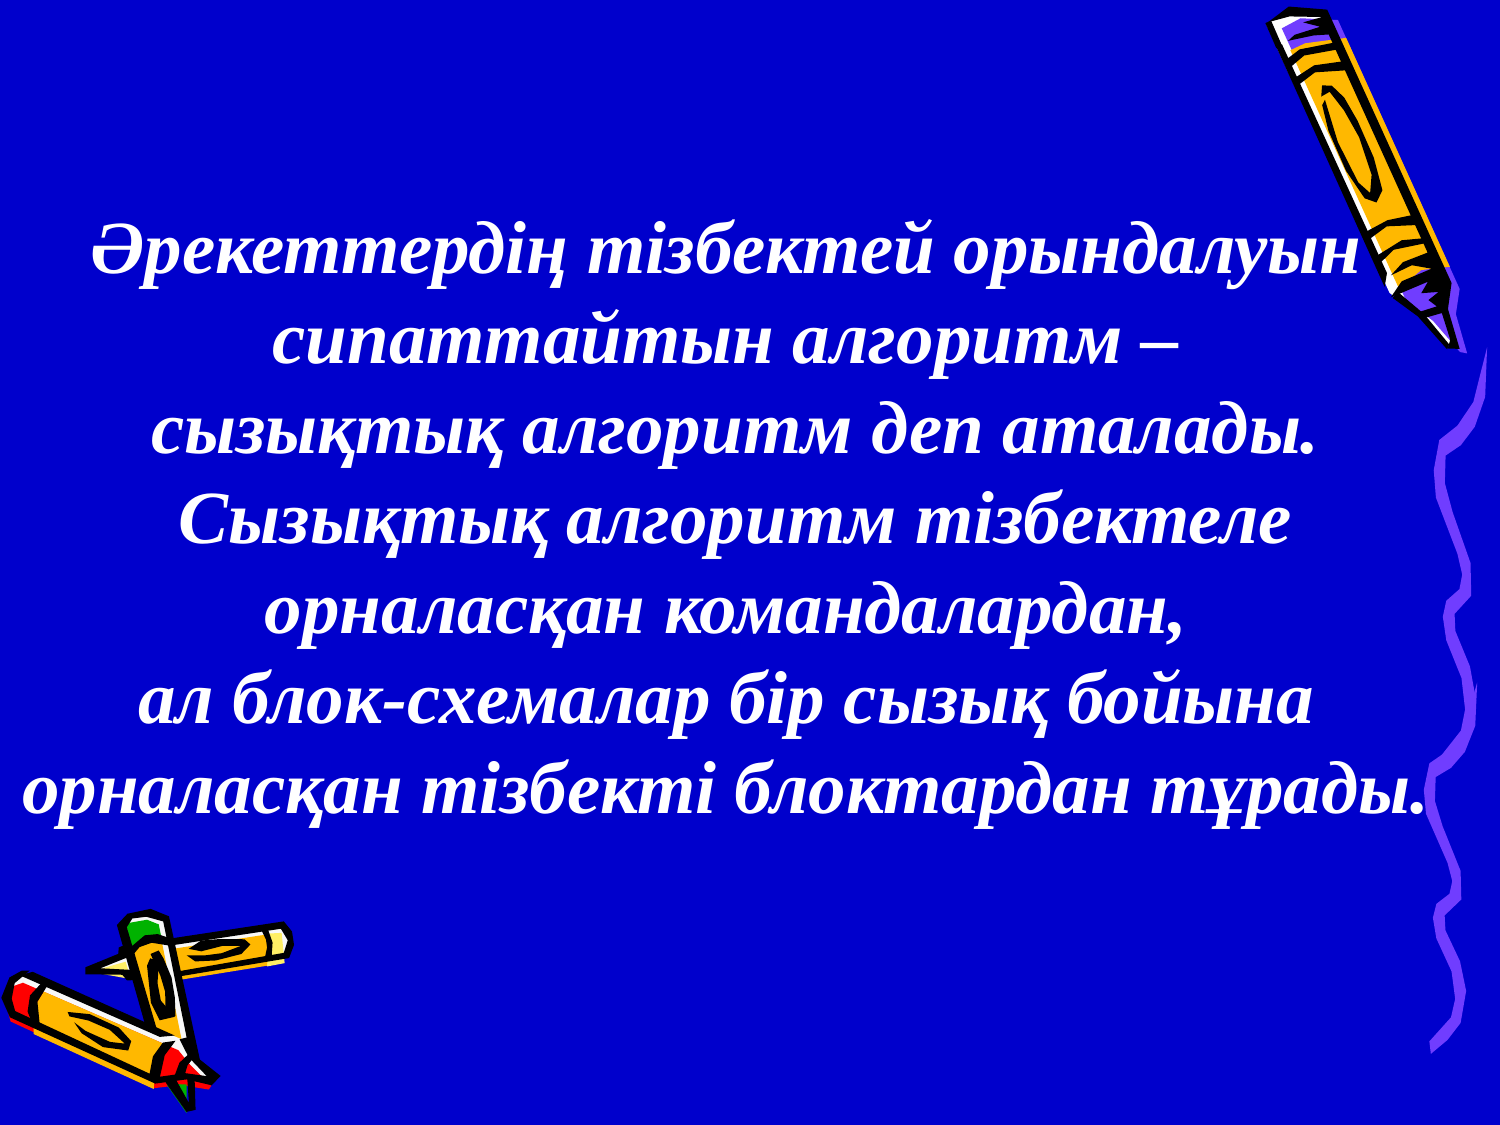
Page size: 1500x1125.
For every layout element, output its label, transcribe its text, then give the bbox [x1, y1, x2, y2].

text_box Әрекеттердің тізбектей орындалуын сипаттайтын алгоритм – сызықтық алгоритм деп аталады. Сызықтық алгоритм тізбектеле орналасқан командалардан, ал блок-схемалар бір сызық бойына орналасқан тізбекті блоктардан тұрады. [7, 190, 1465, 836]
